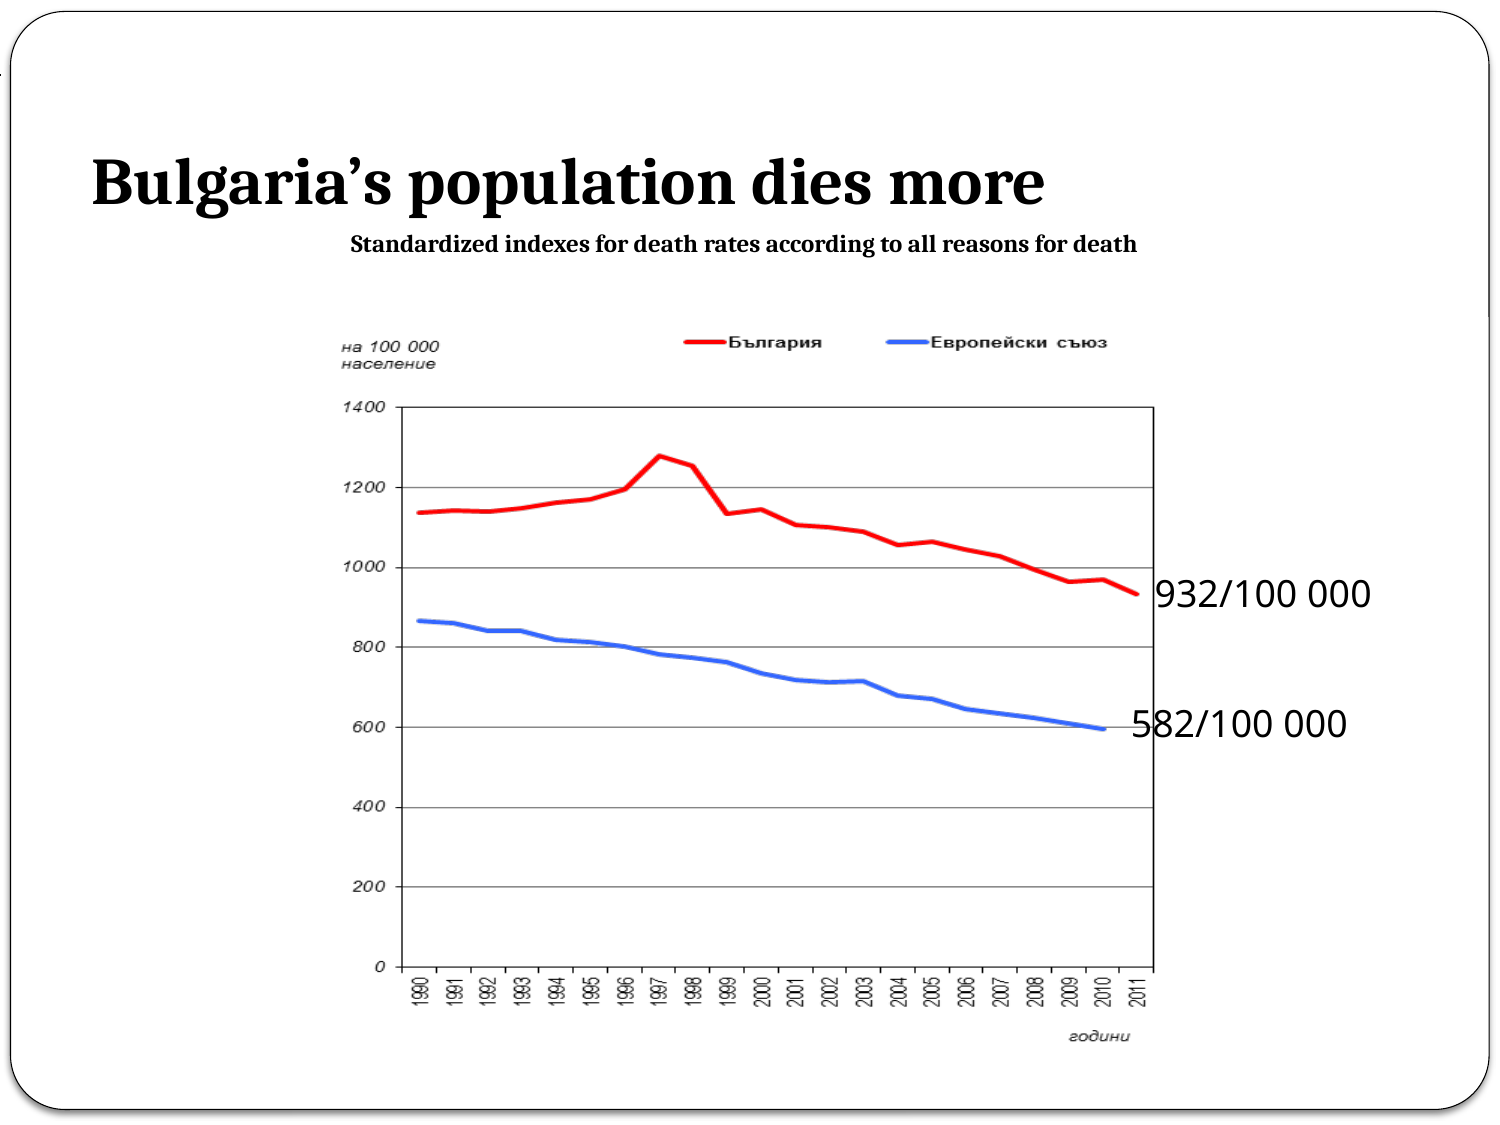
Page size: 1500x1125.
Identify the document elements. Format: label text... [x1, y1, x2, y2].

text_box Standardized indexes for death rates according to all reasons for death [64, 219, 1425, 265]
title Bulgaria’s population dies more [76, 75, 1425, 219]
text_box 932/100 000 [1169, 562, 1388, 623]
text_box [0, 0, 1500, 75]
picture [336, 302, 1164, 1048]
text_box 582/100 000 [1169, 692, 1365, 753]
